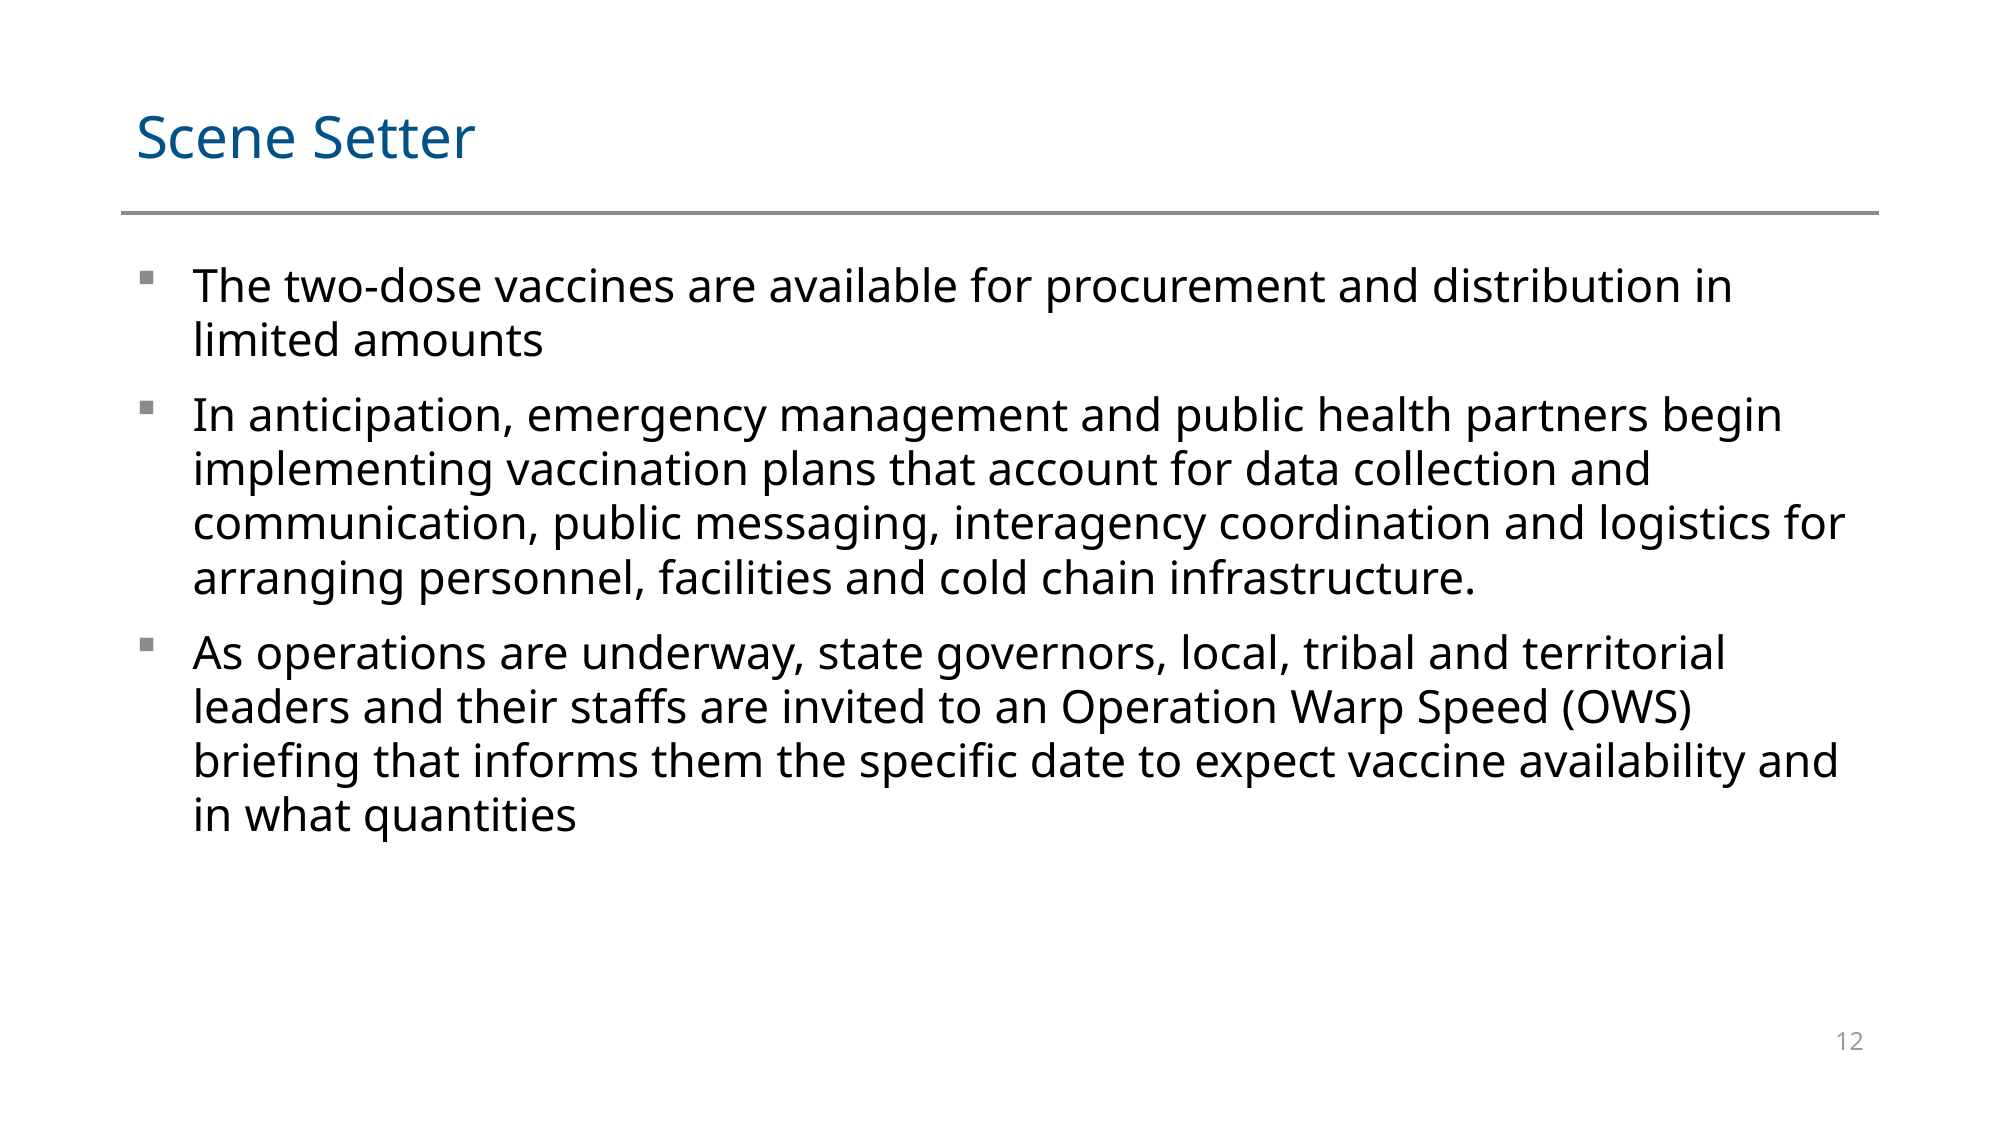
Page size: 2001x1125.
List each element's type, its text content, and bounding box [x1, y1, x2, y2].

slide_number 12 [1728, 1012, 1879, 1073]
title Scene Setter [121, 74, 1879, 197]
list The two-dose vaccines are available for procurement and distribution in limited amounts In anticipation, emergency management and public health partners begin implementing vaccination plans that account for data collection and communication, public messaging, interagency coordination and logistics for arranging personnel, facilities and cold chain infrastructure. As operations are underway, state governors, local, tribal and territorial leaders and their staffs are invited to an Operation Warp Speed (OWS) briefing that informs them the specific date to expect vaccine availability and in what quantities [121, 249, 1879, 924]
